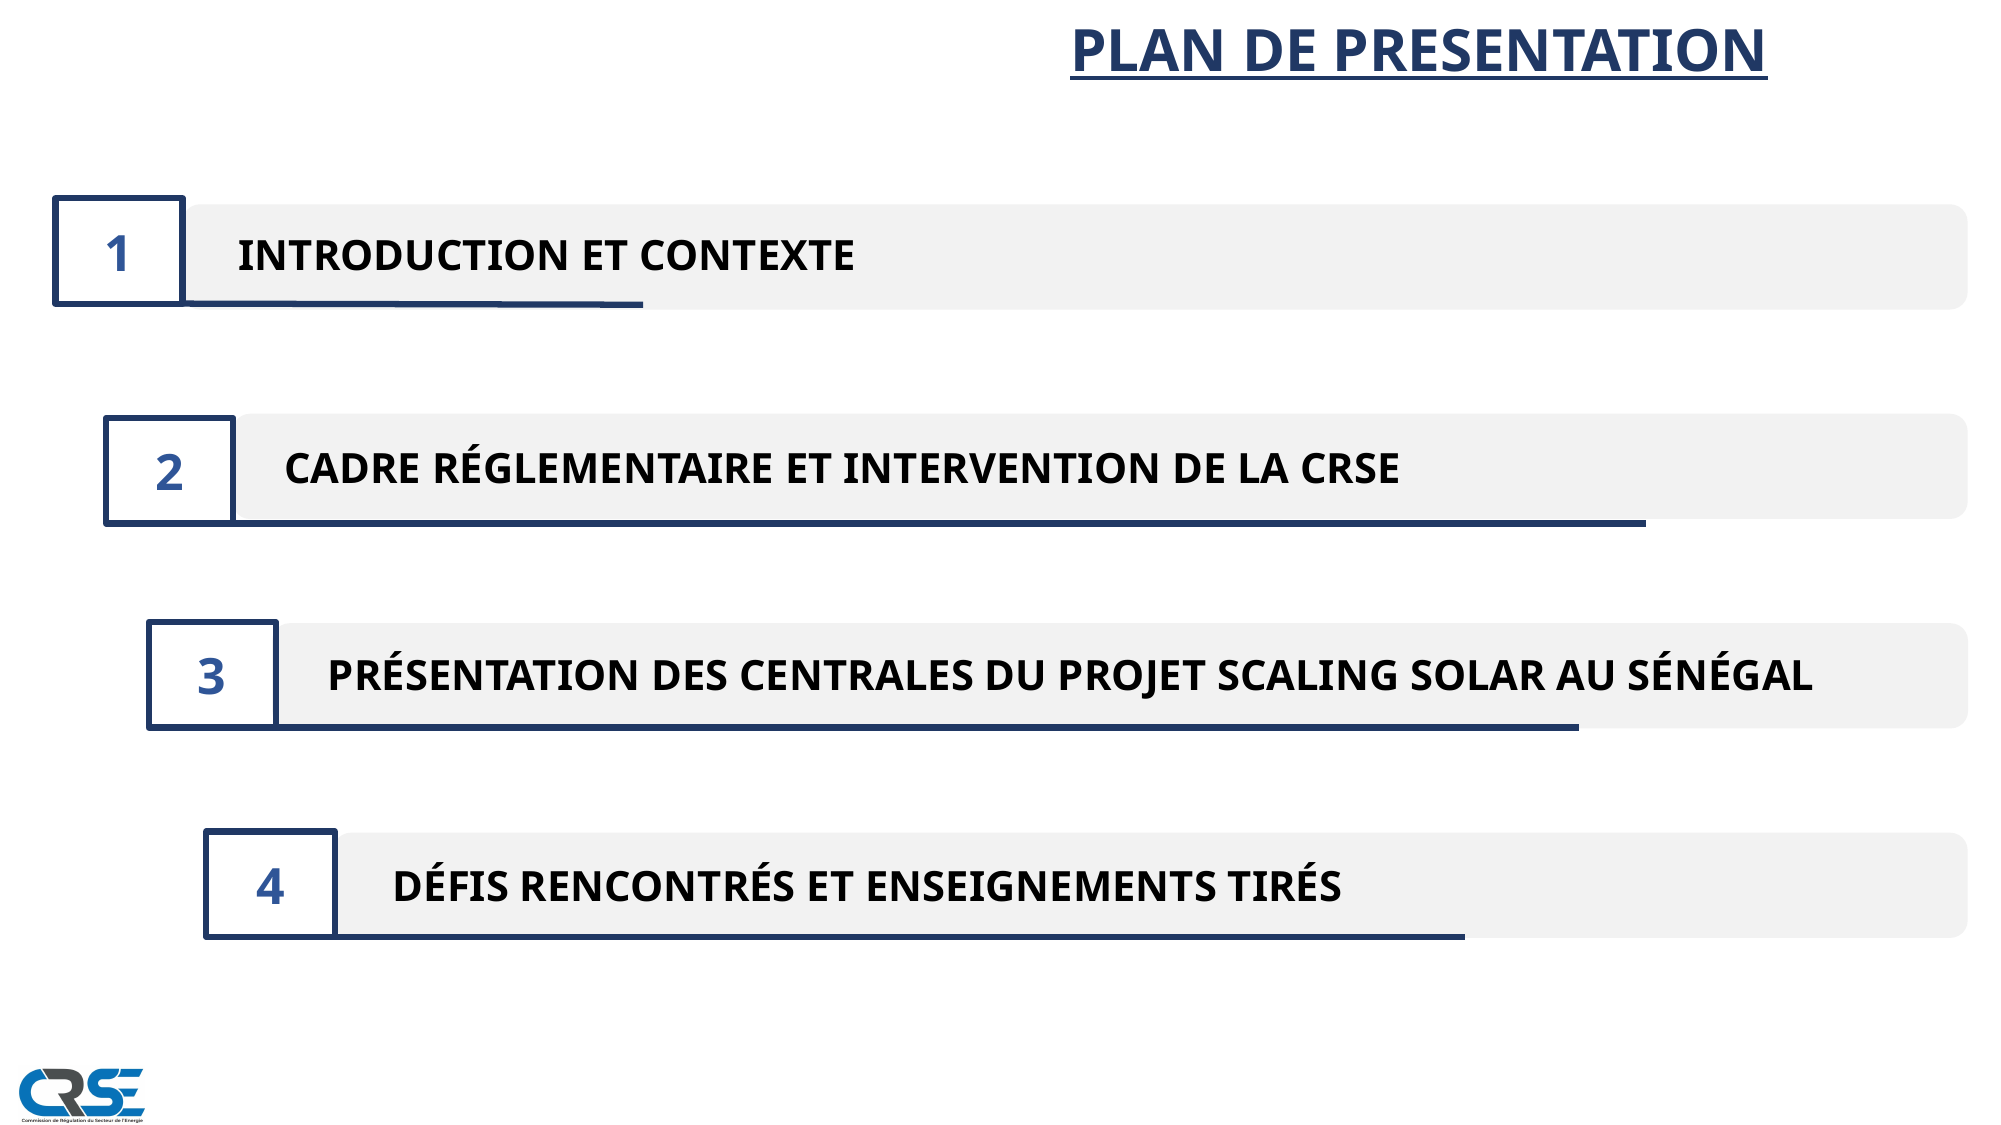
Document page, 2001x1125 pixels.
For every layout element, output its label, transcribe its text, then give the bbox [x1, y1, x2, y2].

text_box PLAN DE PRESENTATION [1055, 0, 2000, 118]
text_box [276, 622, 1970, 730]
text_box PRÉSENTATION DES CENTRALES DU PROJET SCALING SOLAR AU SÉNÉGAL [313, 640, 2000, 706]
text_box [234, 412, 1969, 521]
text_box 1 [55, 198, 183, 304]
text_box [183, 203, 1969, 311]
text_box [335, 831, 1969, 939]
picture [18, 1065, 145, 1125]
text_box CADRE RÉGLEMENTAIRE ET INTERVENTION DE LA CRSE [269, 434, 1829, 500]
text_box INTRODUCTION ET CONTEXTE [223, 221, 1384, 286]
text_box 3 [148, 622, 276, 728]
text_box DÉFIS RENCONTRÉS ET ENSEIGNEMENTS TIRÉS [377, 852, 1892, 978]
text_box 4 [206, 831, 335, 937]
text_box 2 [106, 418, 234, 524]
